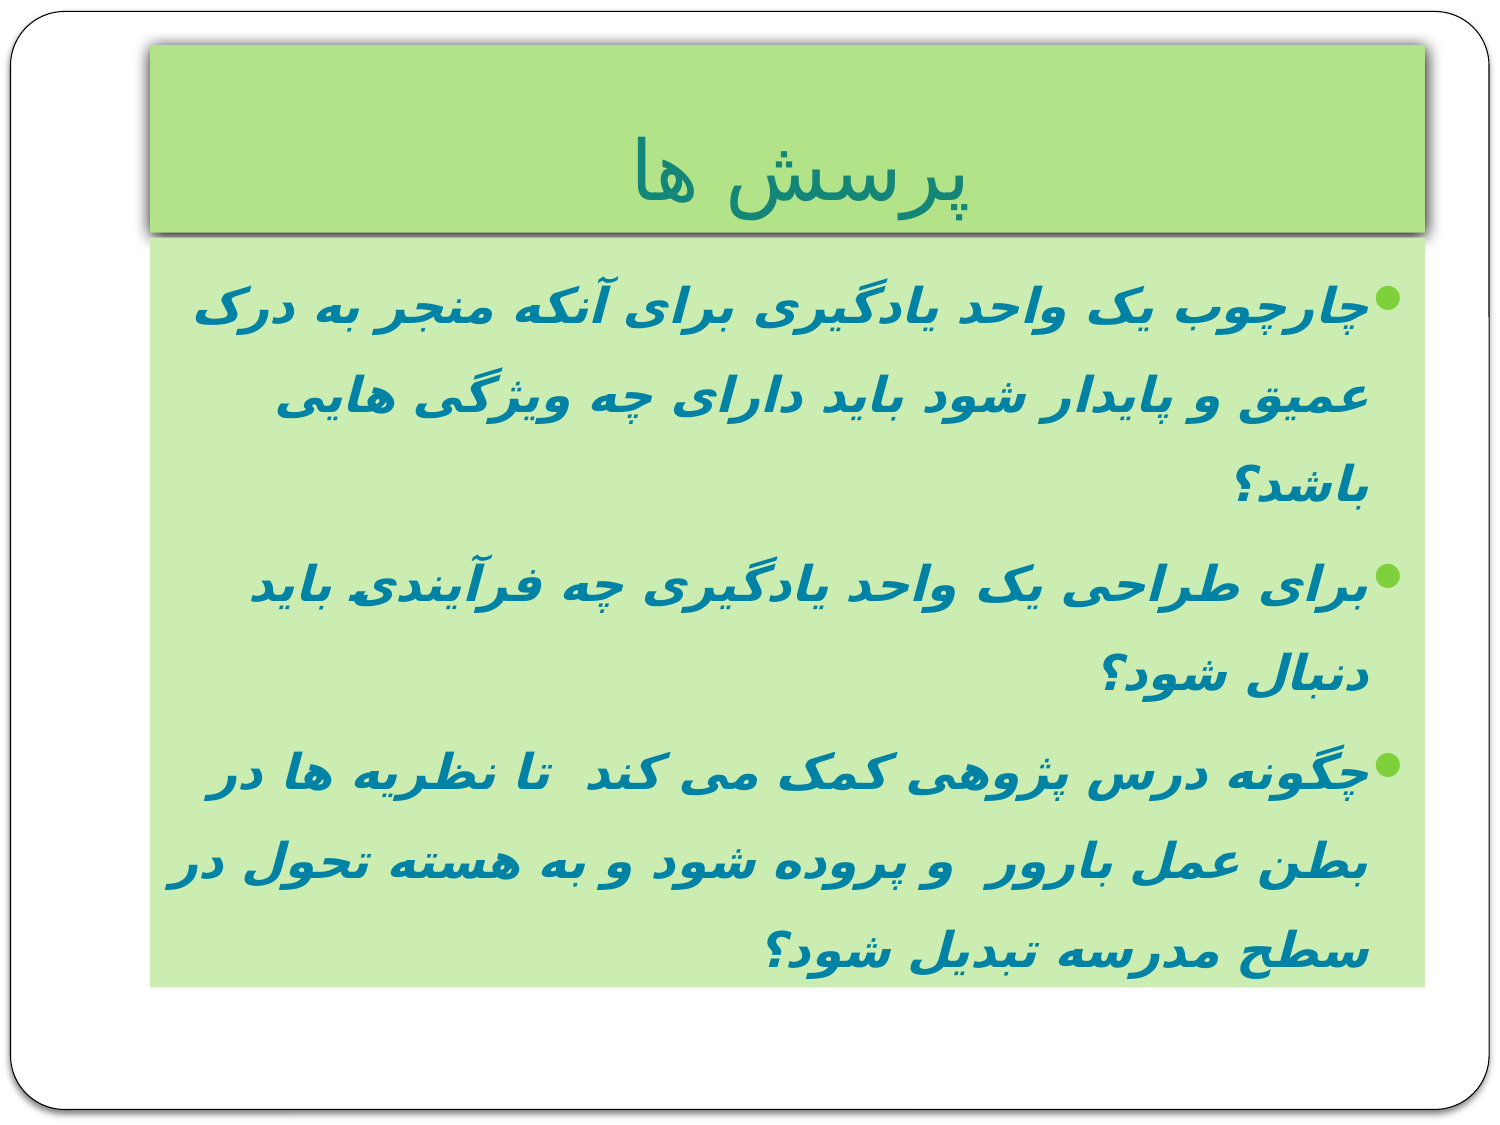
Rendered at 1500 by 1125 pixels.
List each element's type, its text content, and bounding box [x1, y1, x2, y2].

list چارچوب یک واحد یادگیری برای آنکه منجر به درک عمیق و پایدار شود باید دارای چه ویژگی هایی باشد؟ برای طراحی یک واحد یادگیری چه فرآیندی باید دنبال شود؟ چگونه درس پژوهی کمک می کند تا نظریه ها در بطن عمل بارور و پروده شود و به هسته تحول در سطح مدرسه تبدیل شود؟ [150, 237, 1425, 988]
title پرسش ها [150, 45, 1425, 233]
